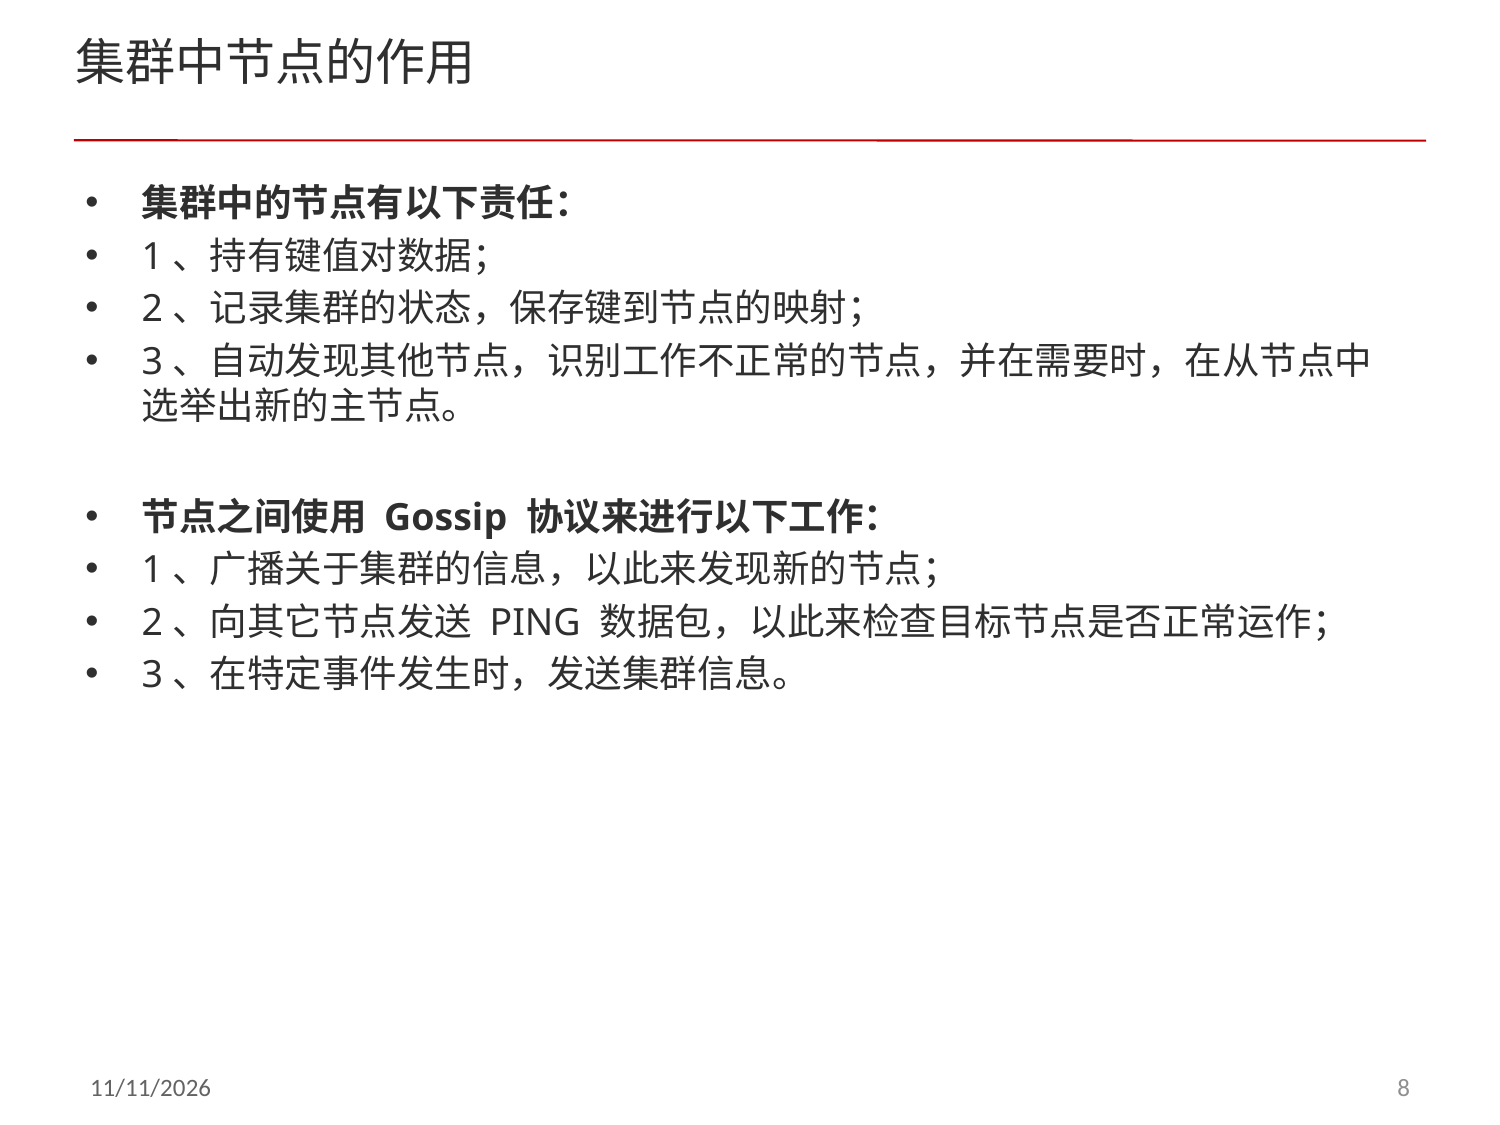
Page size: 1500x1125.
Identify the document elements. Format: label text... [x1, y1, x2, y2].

title 集群中节点的作用 [75, 30, 1235, 136]
list 集群中的节点有以下责任： 1、持有键值对数据； 2、记录集群的状态，保存键到节点的映射； 3、自动发现其他节点，识别工作不正常的节点，并在需要时，在从节点中选举出新的主节点。 节点之间使用 Gossip 协议来进行以下工作： 1、广播关于集群的信息，以此来发现新的节点； 2、向其它节点发送 PING 数据包，以此来检查目标节点是否正常运作； 3、在特定事件发生时，发送集群信息。 [70, 171, 1421, 1016]
